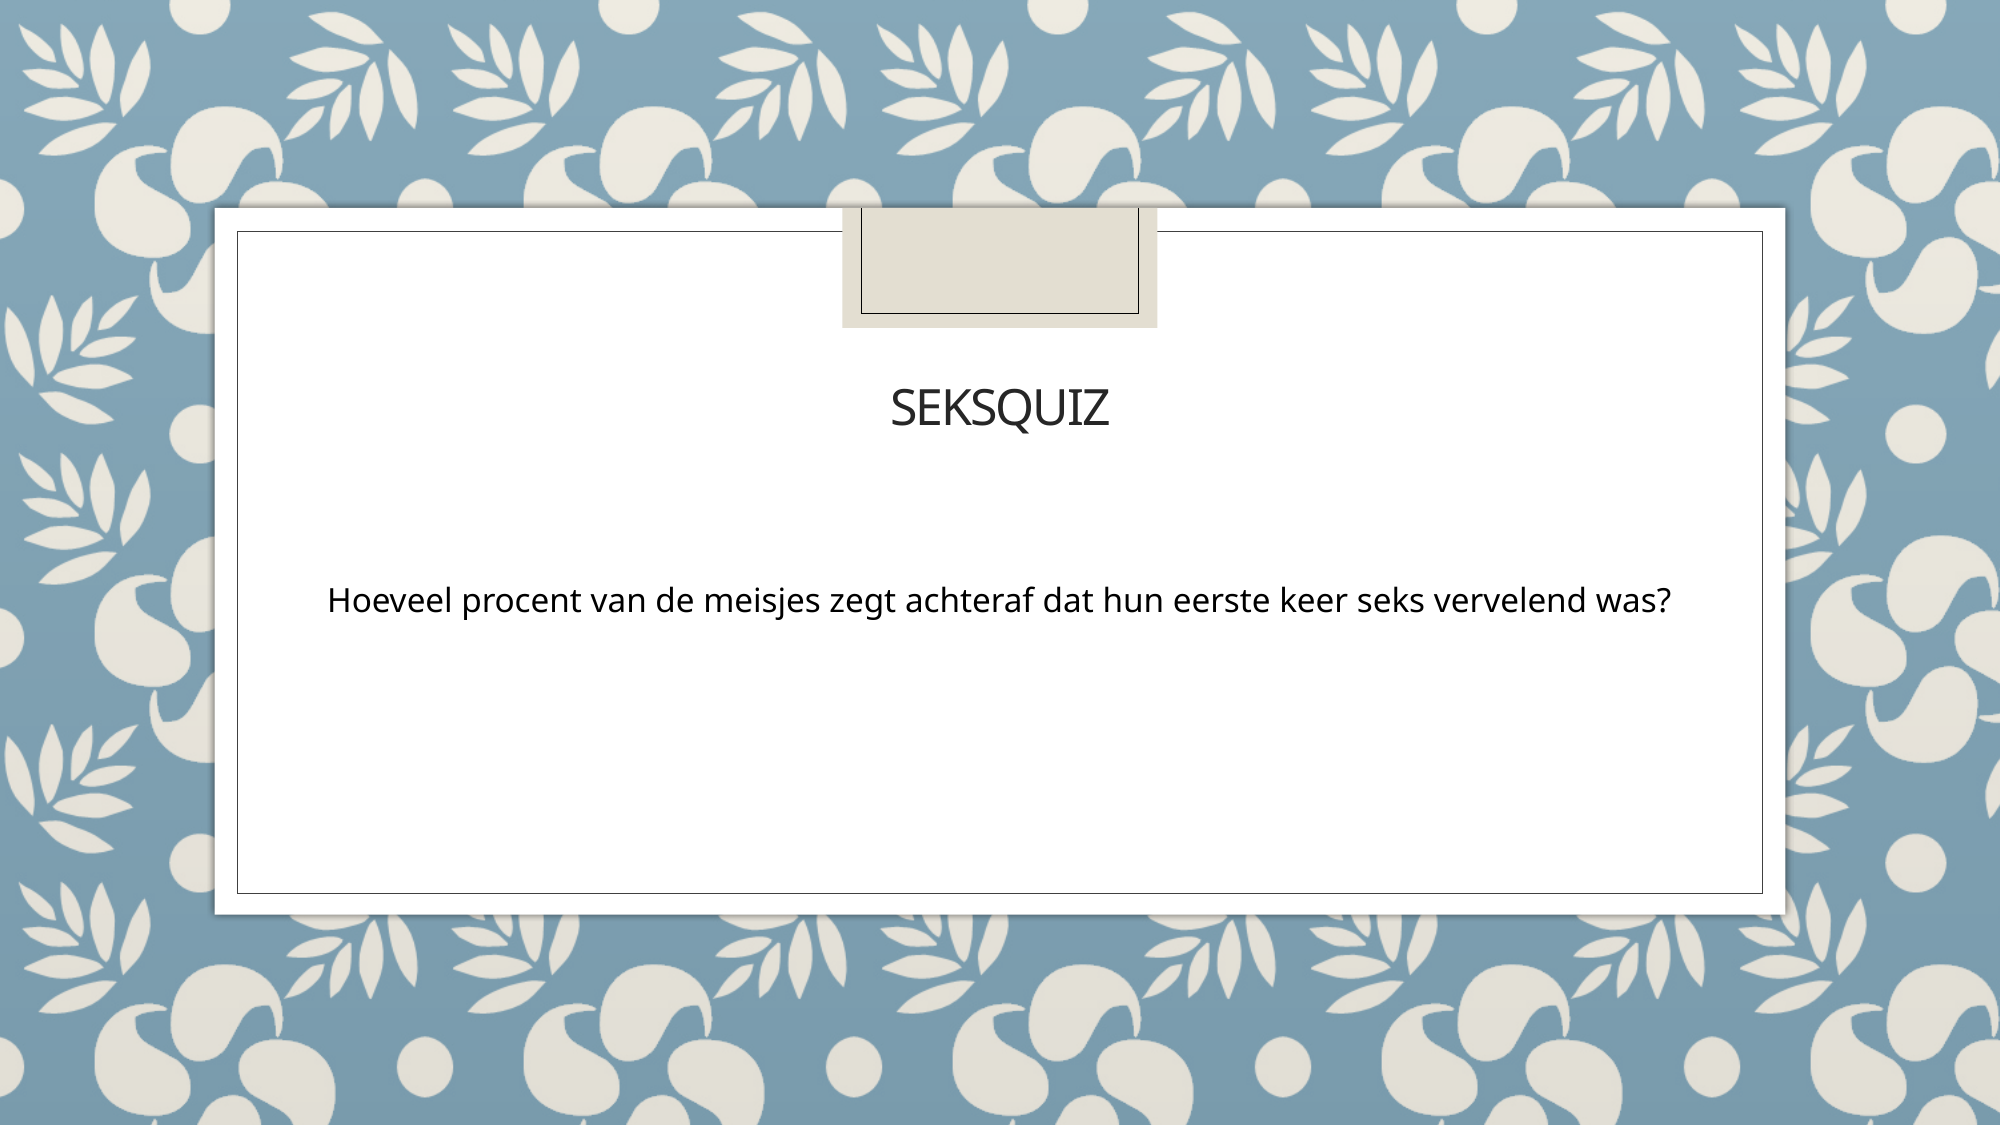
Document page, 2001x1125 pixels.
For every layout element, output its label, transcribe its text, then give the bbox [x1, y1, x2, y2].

title Seksquiz [256, 343, 1745, 478]
list Hoeveel procent van de meisjes zegt achteraf dat hun eerste keer seks vervelend was? [256, 572, 1745, 648]
